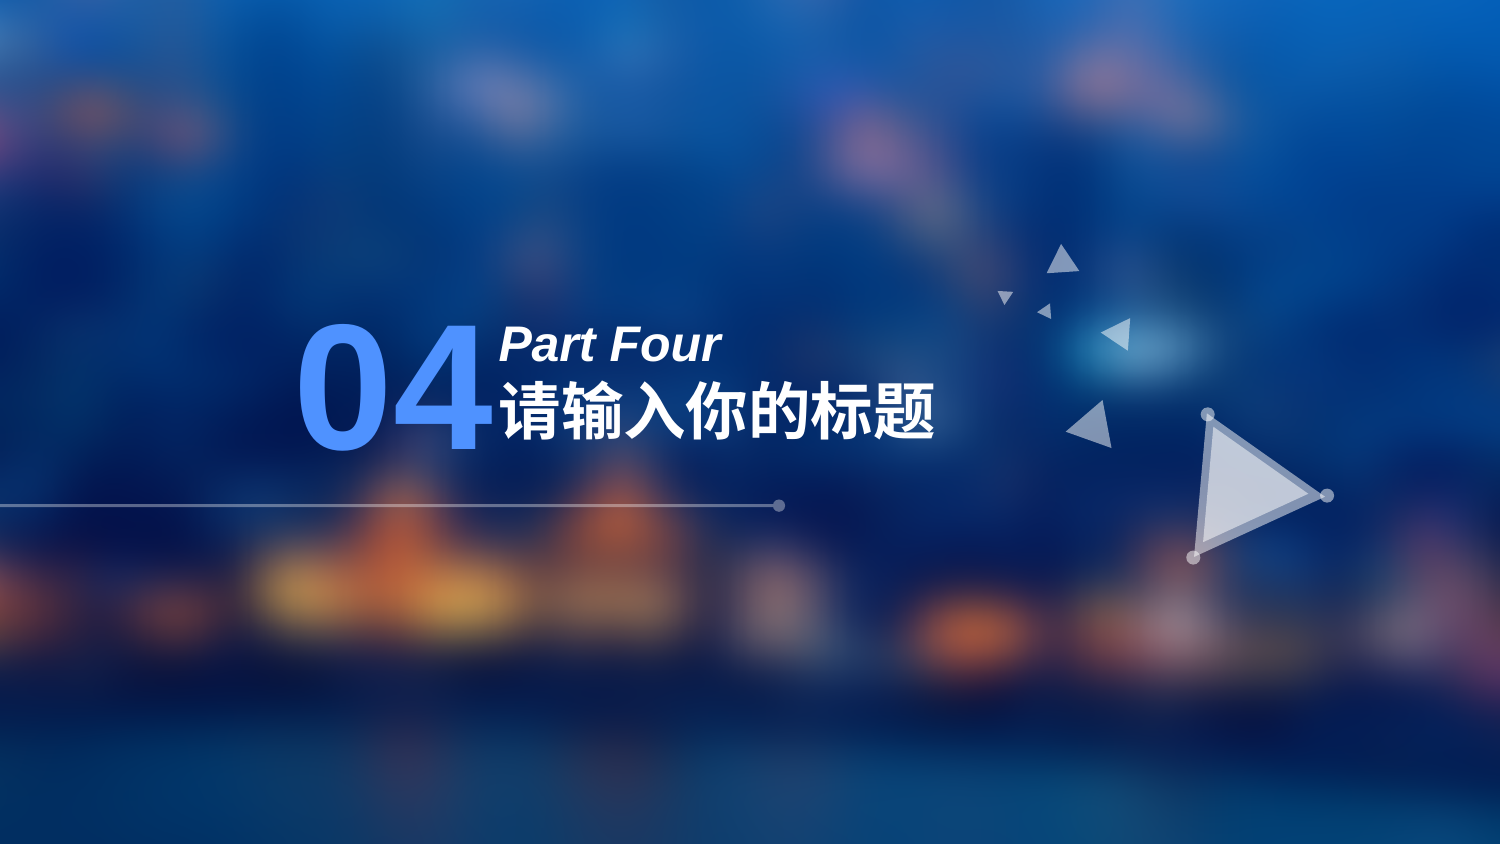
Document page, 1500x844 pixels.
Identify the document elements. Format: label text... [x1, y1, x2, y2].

text_box 请输入你的标题 [487, 366, 966, 453]
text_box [969, 282, 1352, 548]
text_box Part Four [487, 305, 747, 377]
picture [0, 0, 1500, 844]
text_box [0, 499, 786, 512]
text_box 04 [293, 269, 494, 485]
